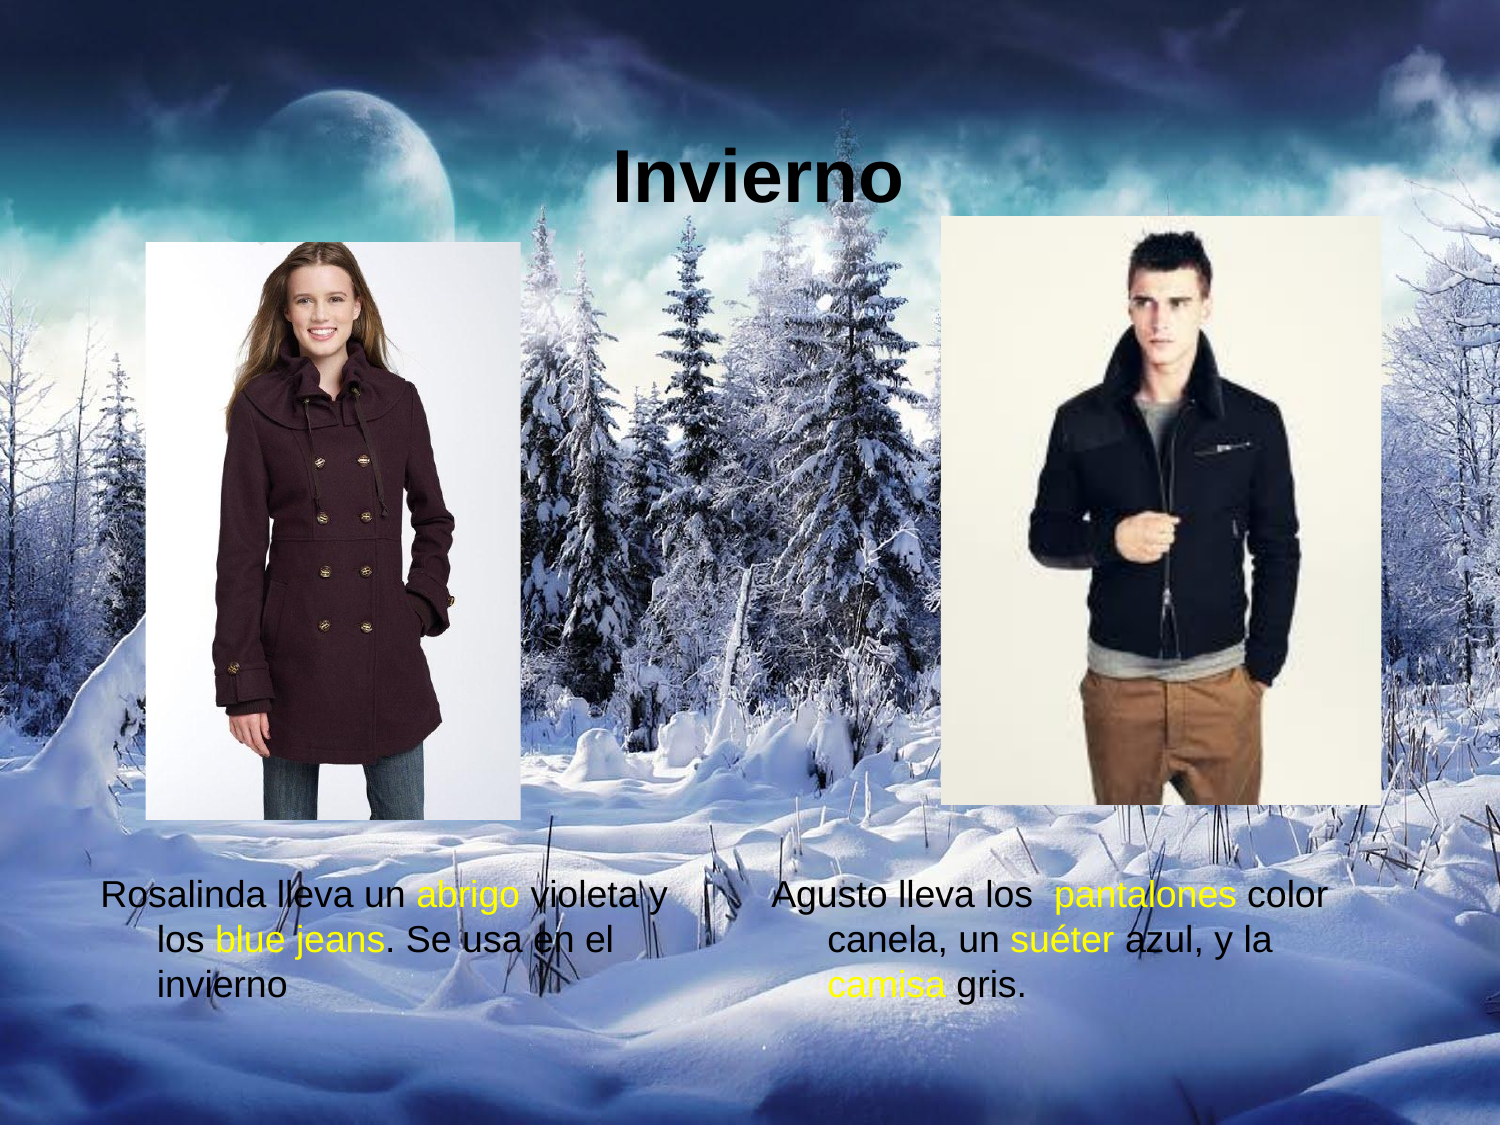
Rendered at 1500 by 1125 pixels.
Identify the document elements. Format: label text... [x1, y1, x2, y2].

list Rosalinda lleva un abrigo violeta y los blue jeans. Se usa en el invierno [85, 854, 741, 1125]
text_box [145, 242, 521, 820]
text_box [940, 216, 1382, 805]
picture [0, 0, 1500, 1125]
list Agusto lleva los pantalones color canela, un suéter azul, y la camisa gris. [756, 854, 1412, 1125]
title Invierno [75, 14, 1425, 233]
